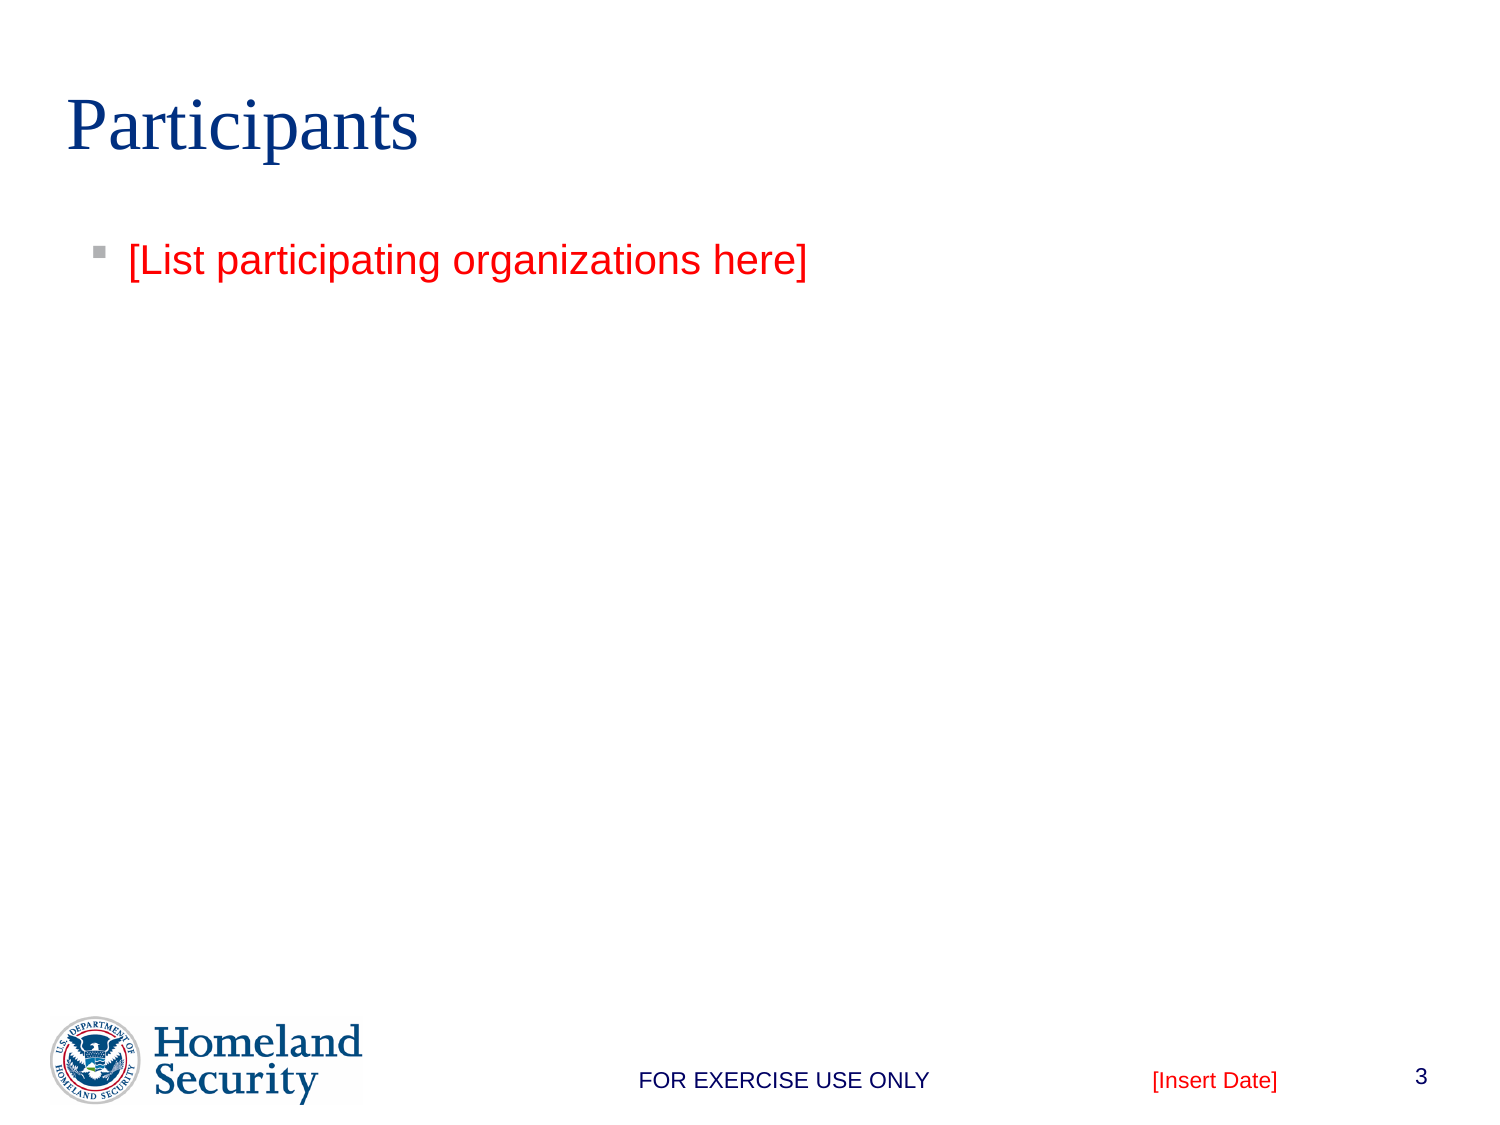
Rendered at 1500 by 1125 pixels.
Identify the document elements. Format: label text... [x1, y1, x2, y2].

title Participants [51, 0, 1278, 173]
list [List participating organizations here] [75, 224, 1425, 968]
picture [50, 1016, 363, 1105]
slide_number 3 [1399, 1053, 1476, 1097]
